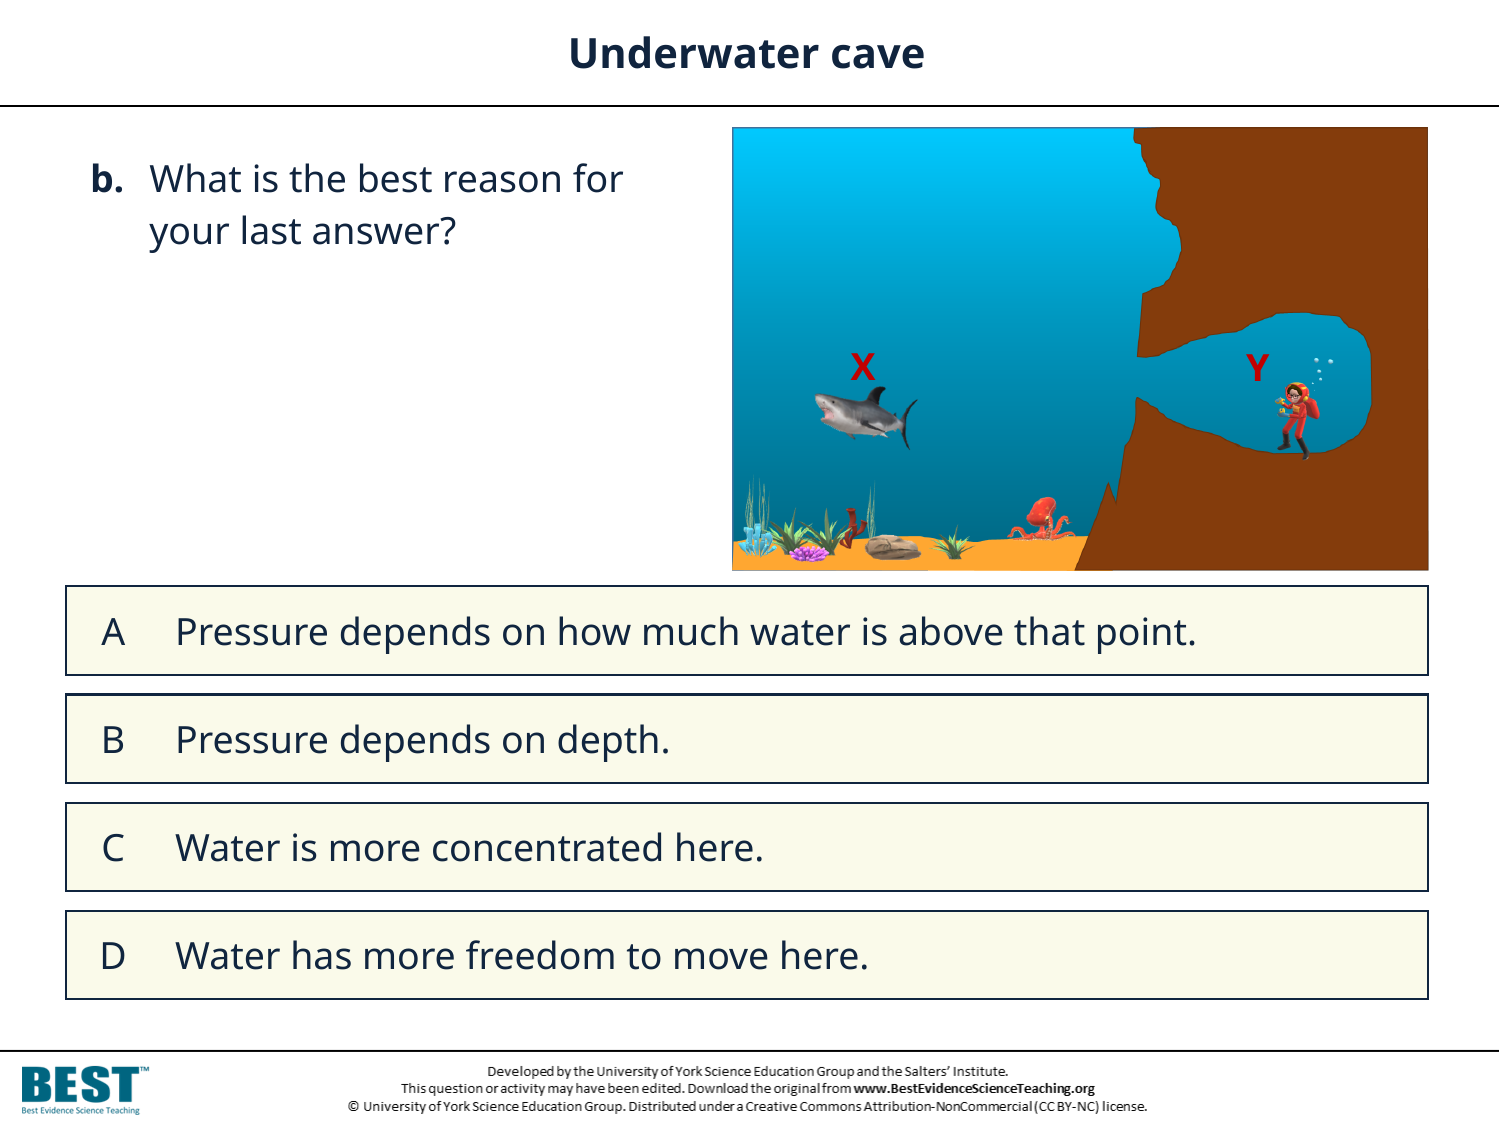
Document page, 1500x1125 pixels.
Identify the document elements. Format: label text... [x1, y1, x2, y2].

text_box Underwater cave [23, 4, 1471, 99]
picture [0, 105, 1500, 1125]
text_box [732, 127, 1429, 571]
